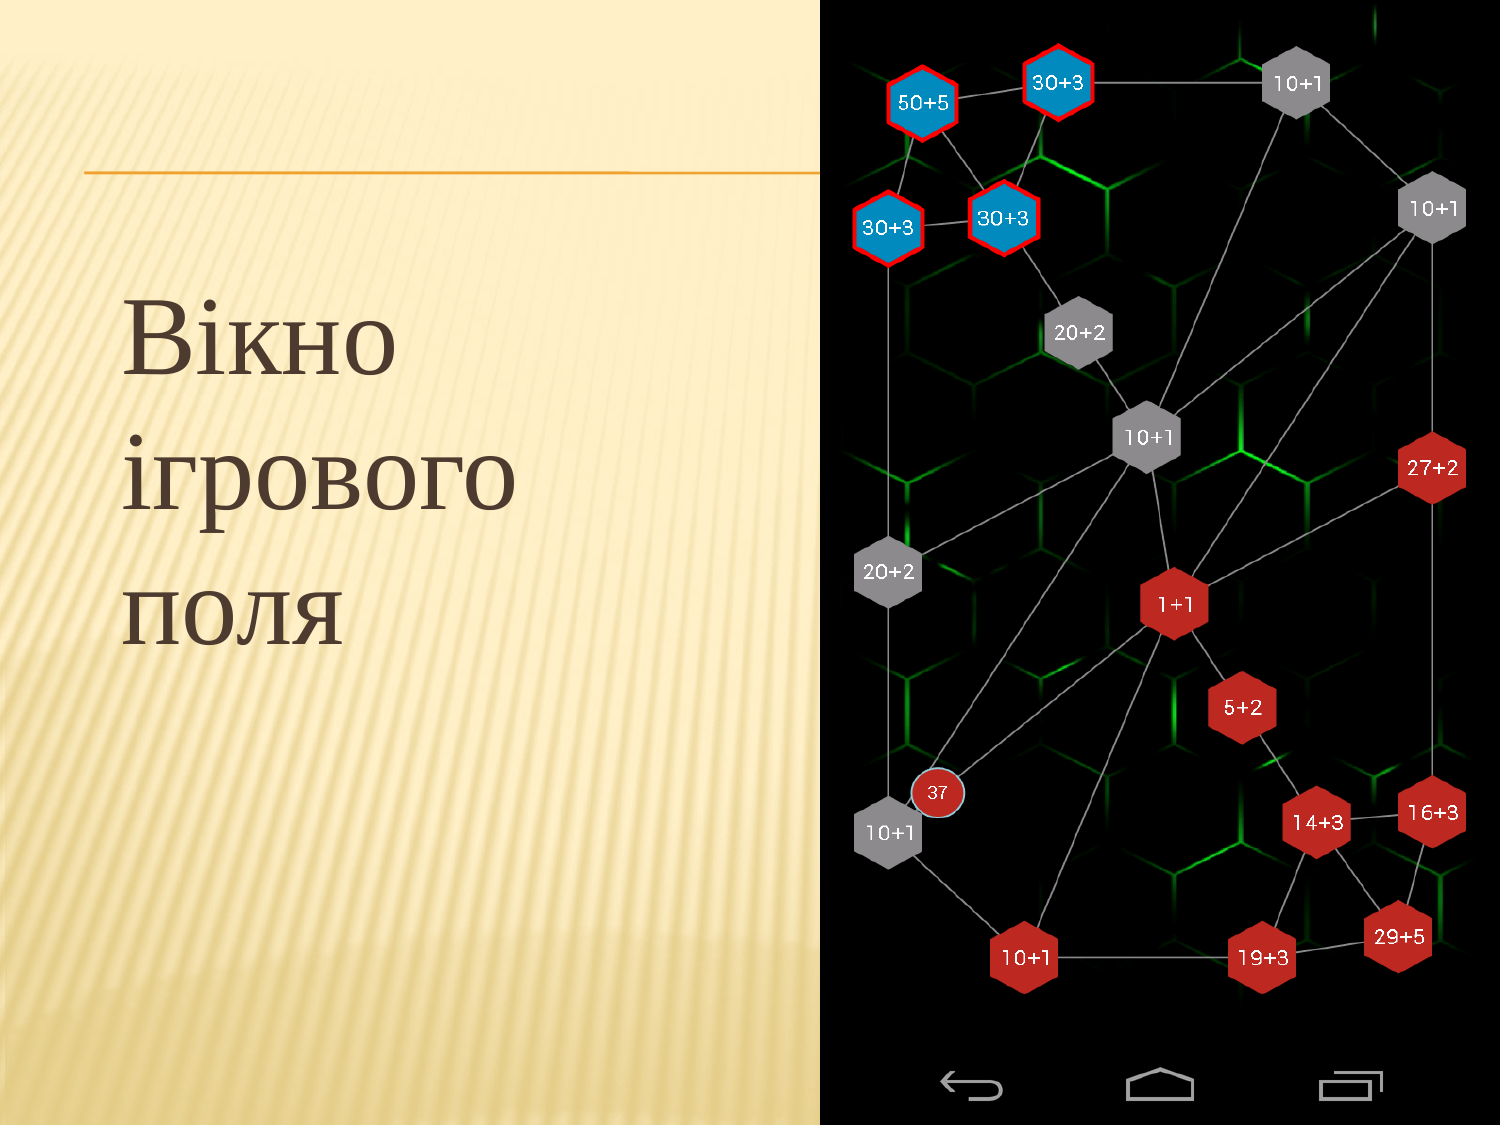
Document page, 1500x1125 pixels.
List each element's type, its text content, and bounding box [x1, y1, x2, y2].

list Вікно ігрового поля [50, 254, 704, 997]
picture [820, 0, 1500, 1125]
